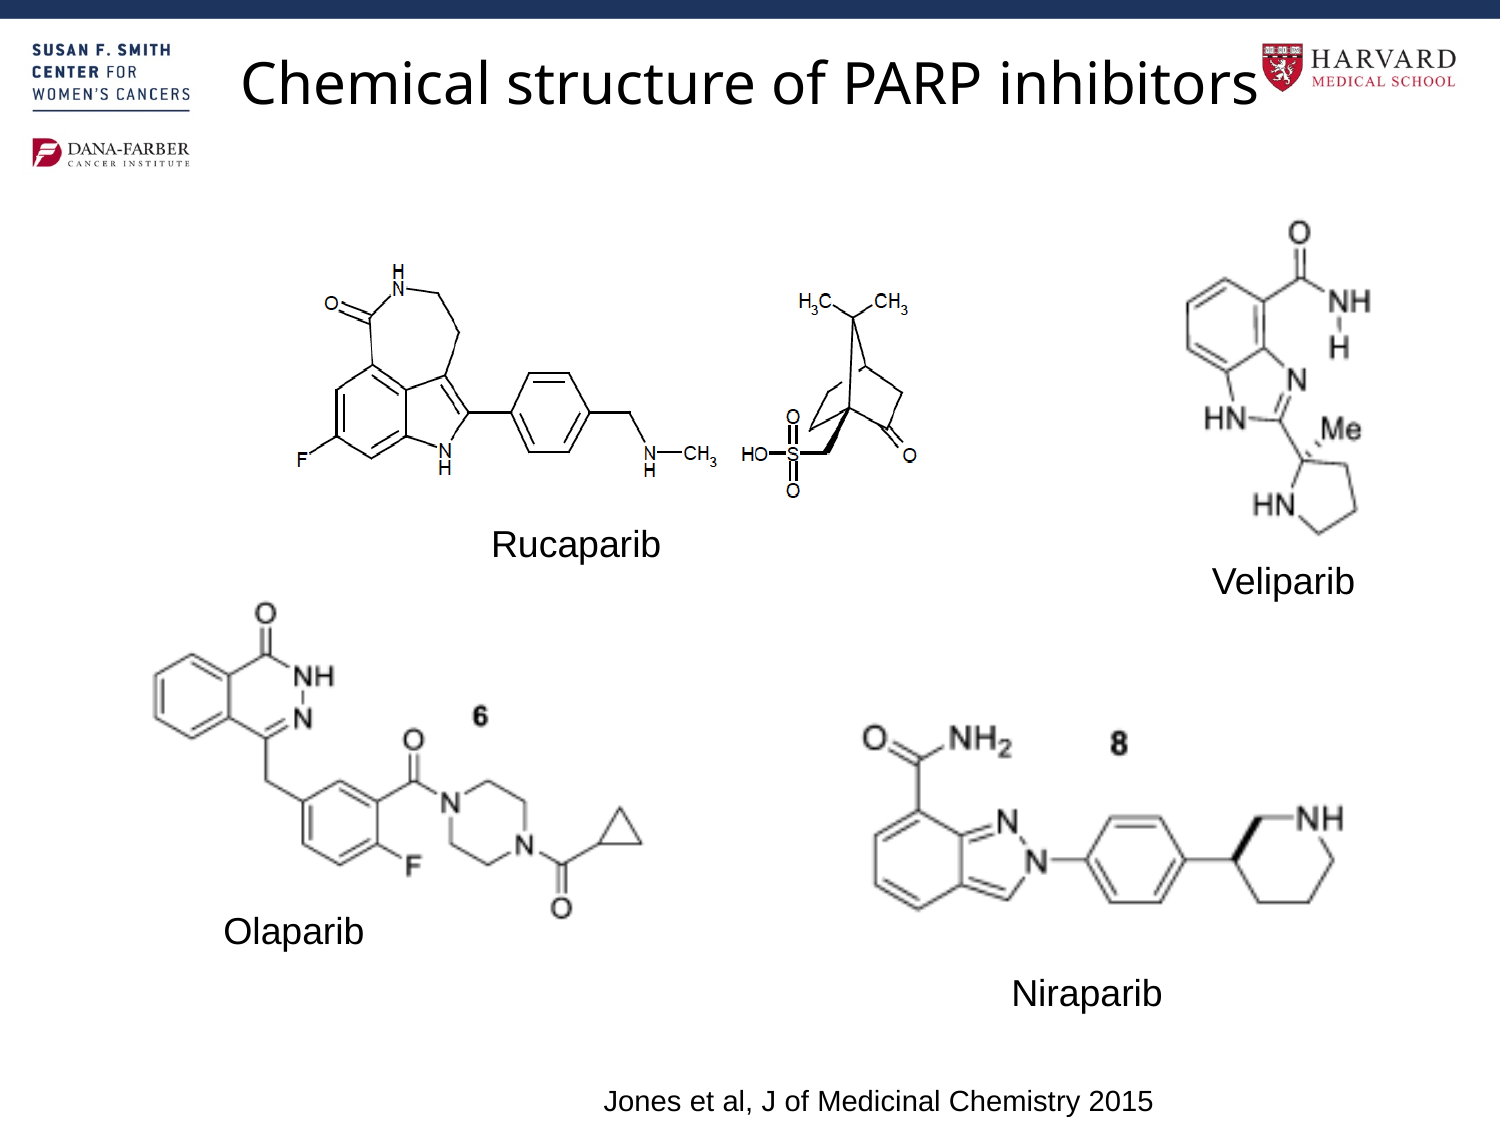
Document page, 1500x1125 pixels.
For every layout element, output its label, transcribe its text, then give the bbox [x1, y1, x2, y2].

title Chemical structure of PARP inhibitors [75, 0, 1425, 175]
text_box Jones et al, J of Medicinal Chemistry 2015 [588, 1074, 1170, 1125]
picture [116, 599, 676, 924]
picture [262, 237, 949, 522]
picture [808, 667, 1397, 937]
text_box Rucaparib [476, 530, 677, 573]
text_box Veliparib [1197, 554, 1381, 610]
text_box Olaparib [208, 933, 390, 960]
picture [1137, 199, 1404, 545]
picture [0, 0, 1500, 184]
text_box Niraparib [996, 961, 1188, 1021]
